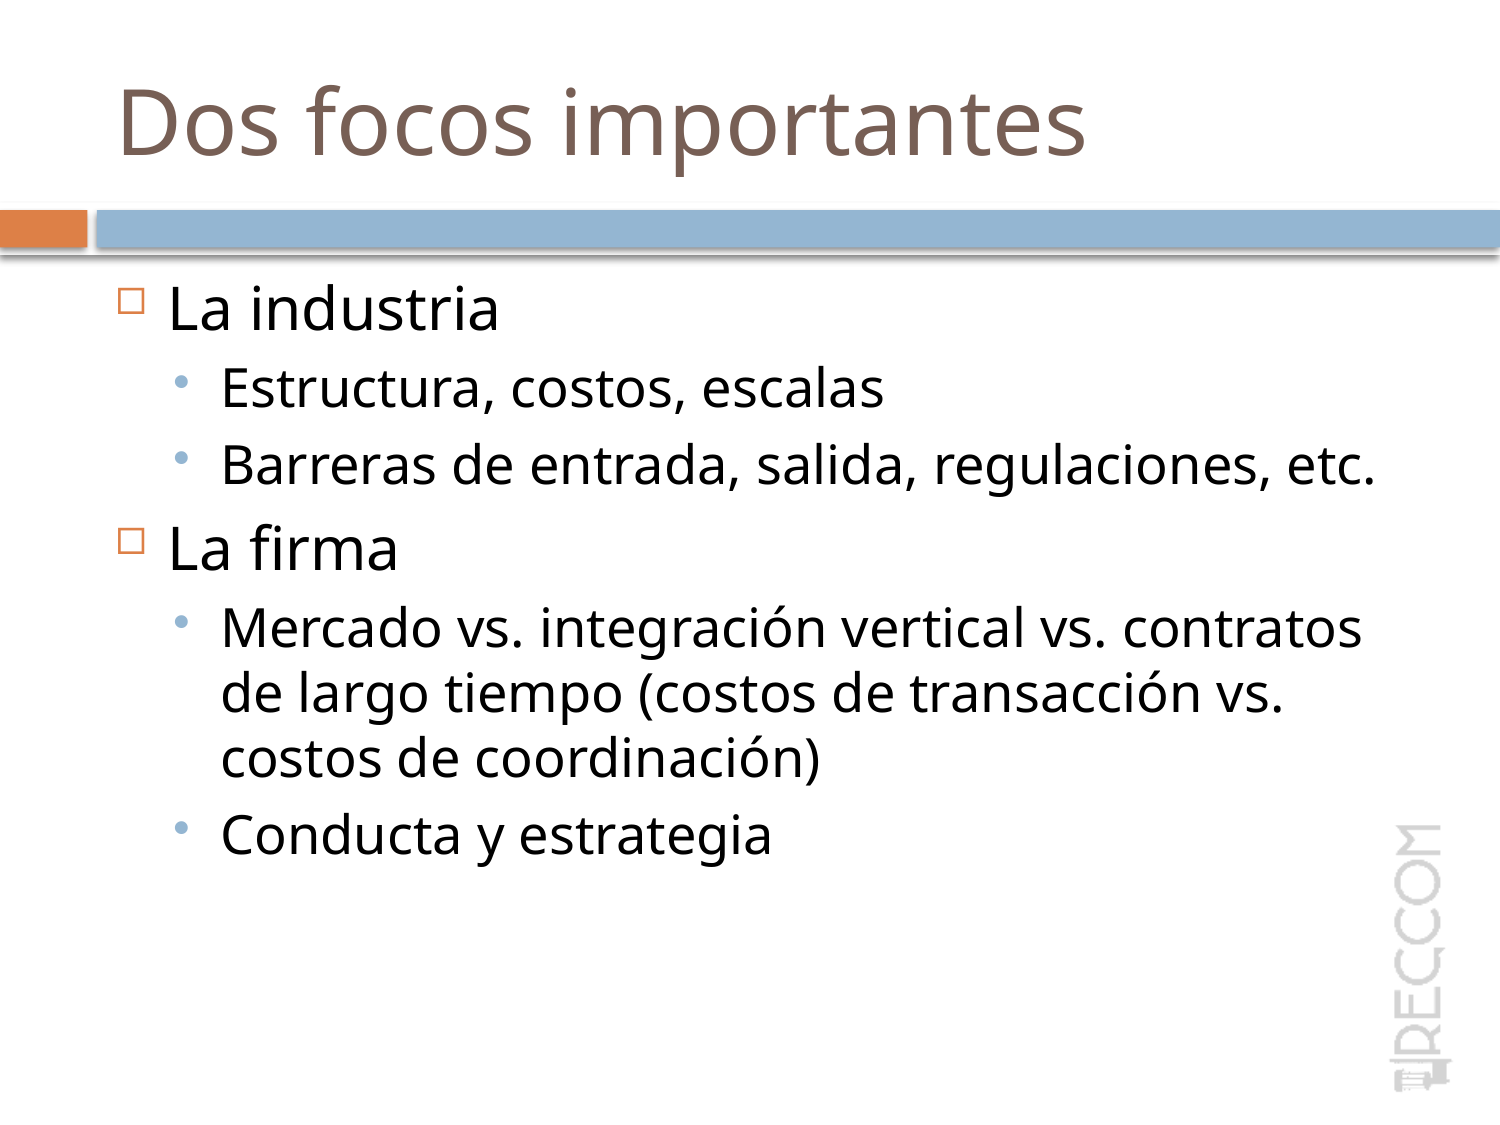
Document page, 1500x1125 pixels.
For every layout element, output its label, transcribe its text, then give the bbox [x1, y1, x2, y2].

list La industria Estructura, costos, escalas Barreras de entrada, salida, regulaciones, etc. La firma Mercado vs. integración vertical vs. contratos de largo tiempo (costos de transacción vs. costos de coordinación) Conducta y estrategia [100, 262, 1400, 1000]
title Dos focos importantes [100, 37, 1438, 200]
